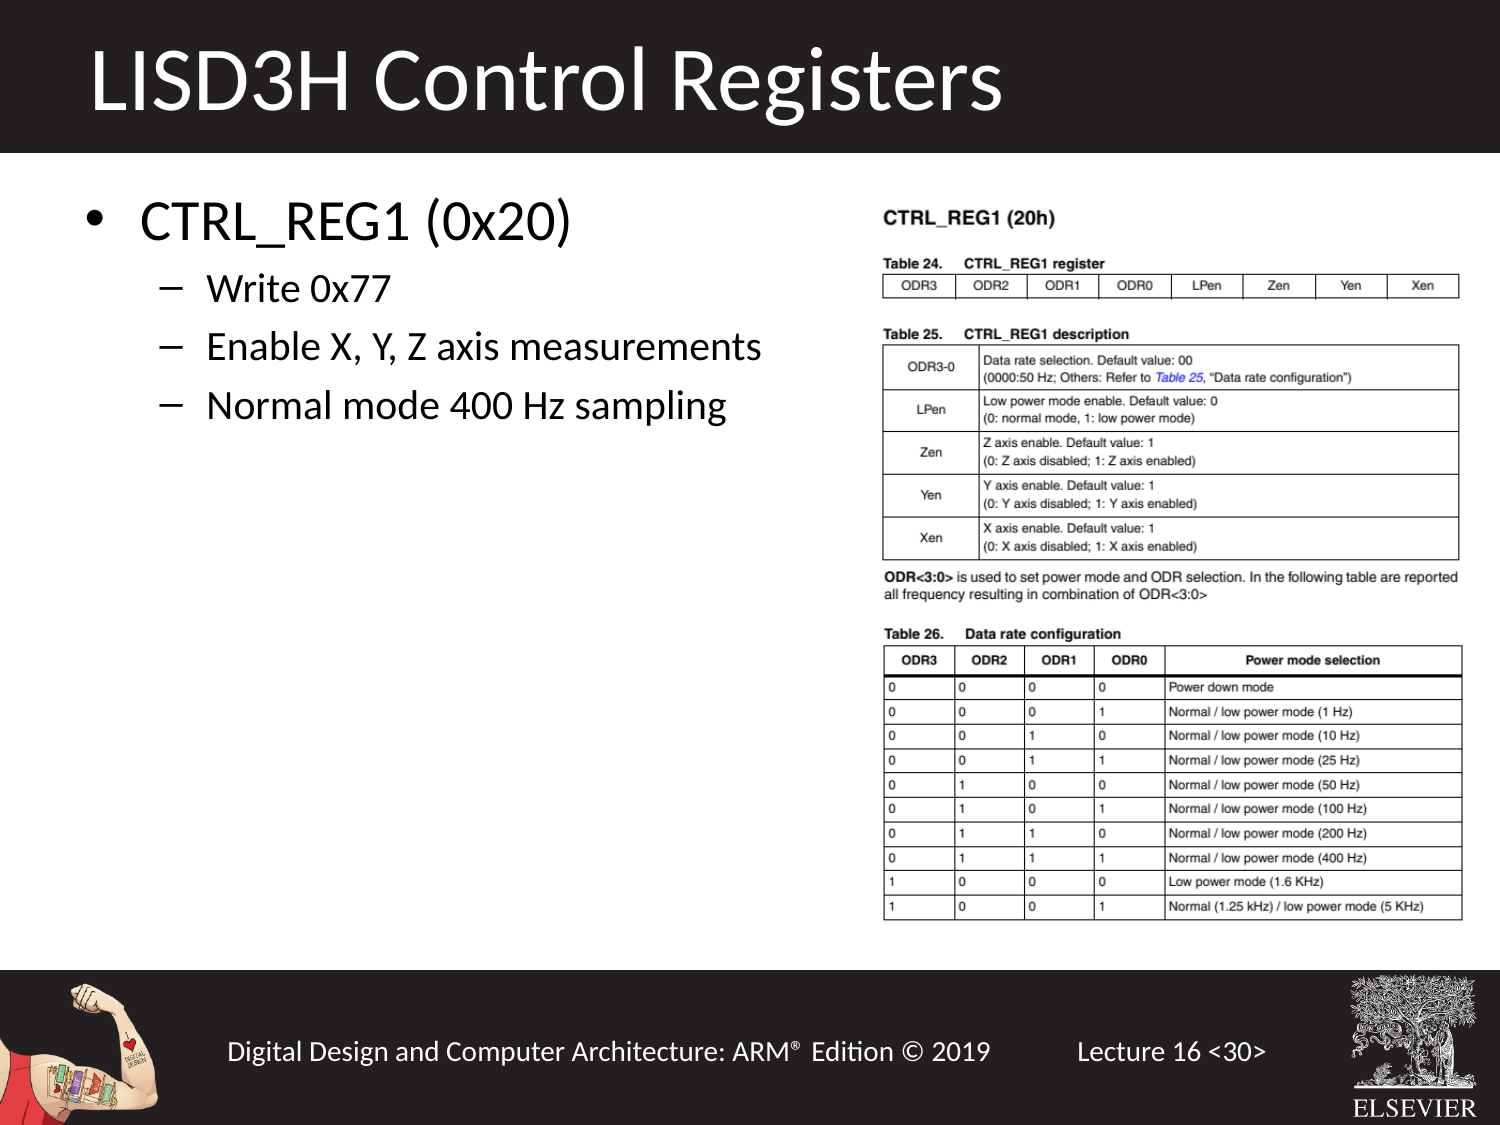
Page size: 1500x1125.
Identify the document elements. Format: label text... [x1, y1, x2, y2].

picture [1350, 974, 1477, 1117]
picture [874, 199, 1467, 927]
text_box LISD3H Control Registers [75, 11, 1375, 136]
picture [0, 979, 163, 1125]
text_box CTRL_REG1 (0x20) Write 0x77 Enable X, Y, Z axis measurements Normal mode 400 Hz sampling [69, 174, 1470, 918]
